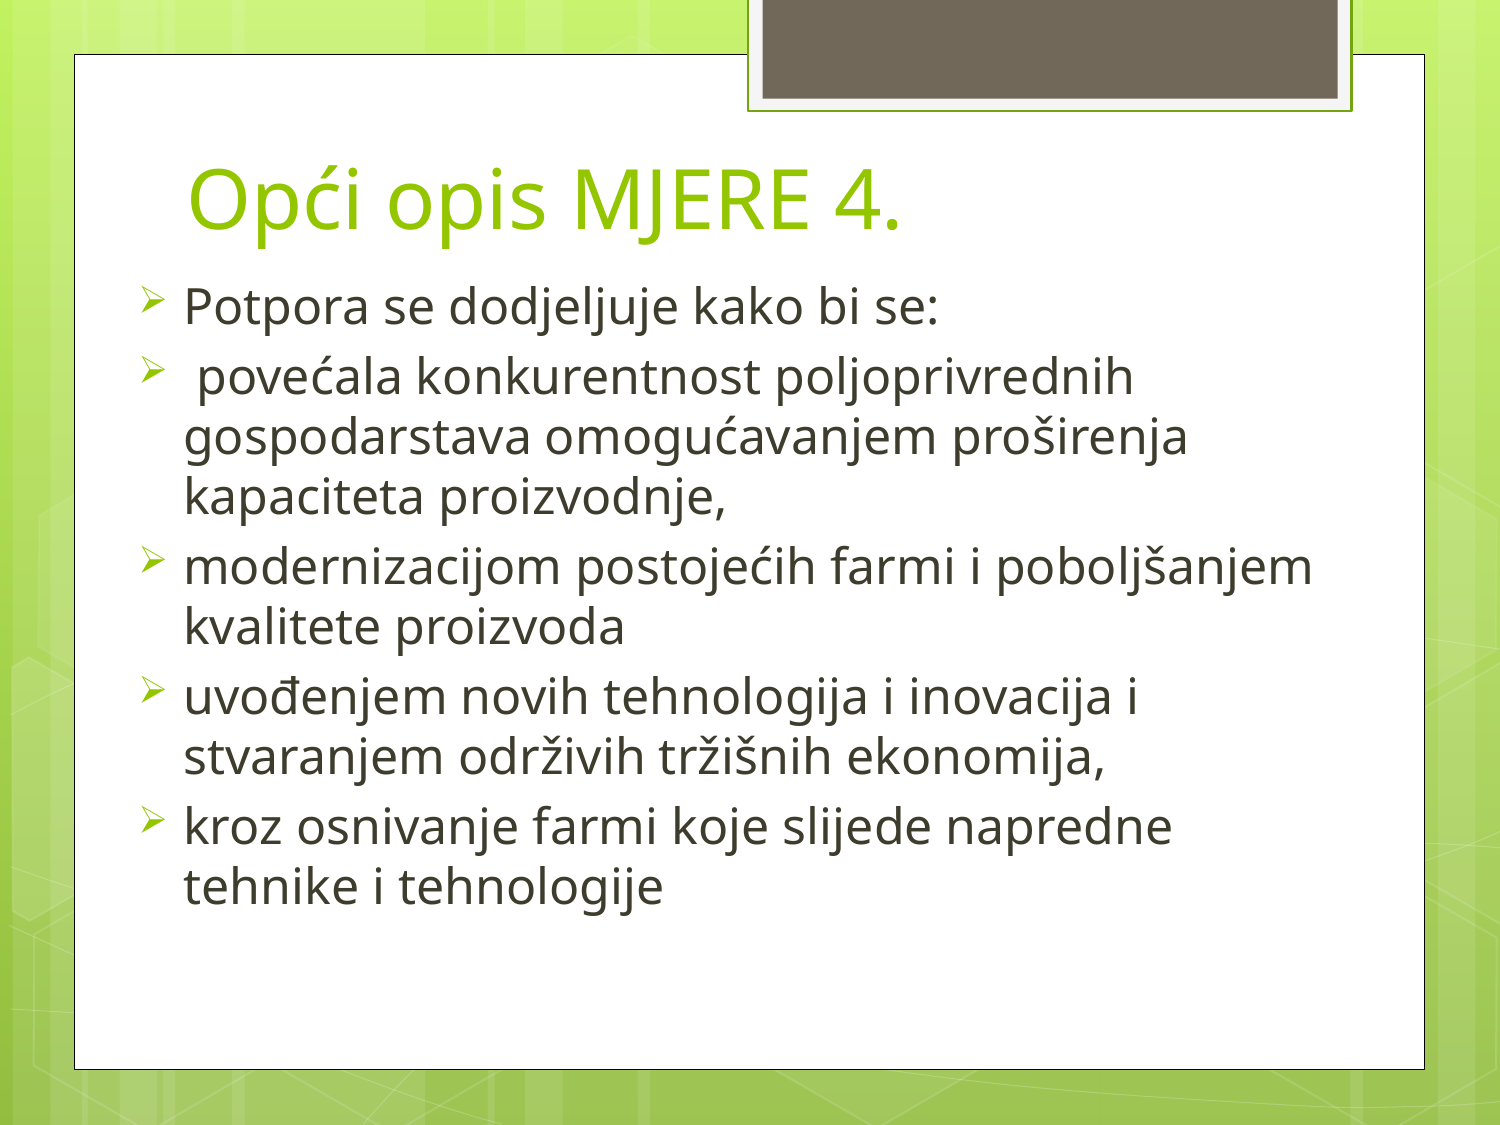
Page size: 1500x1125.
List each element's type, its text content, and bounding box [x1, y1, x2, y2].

list Potpora se dodjeljuje kako bi se: povećala konkurentnost poljoprivrednih gospodarstava omogućavanjem proširenja kapaciteta proizvodnje, modernizacijom postojećih farmi i poboljšanjem kvalitete proizvoda uvođenjem novih tehnologija i inovacija i stvaranjem održivih tržišnih ekonomija, kroz osnivanje farmi koje slijede napredne tehnike i tehnologije [112, 267, 1353, 941]
title Opći opis MJERE 4. [171, 66, 1324, 254]
